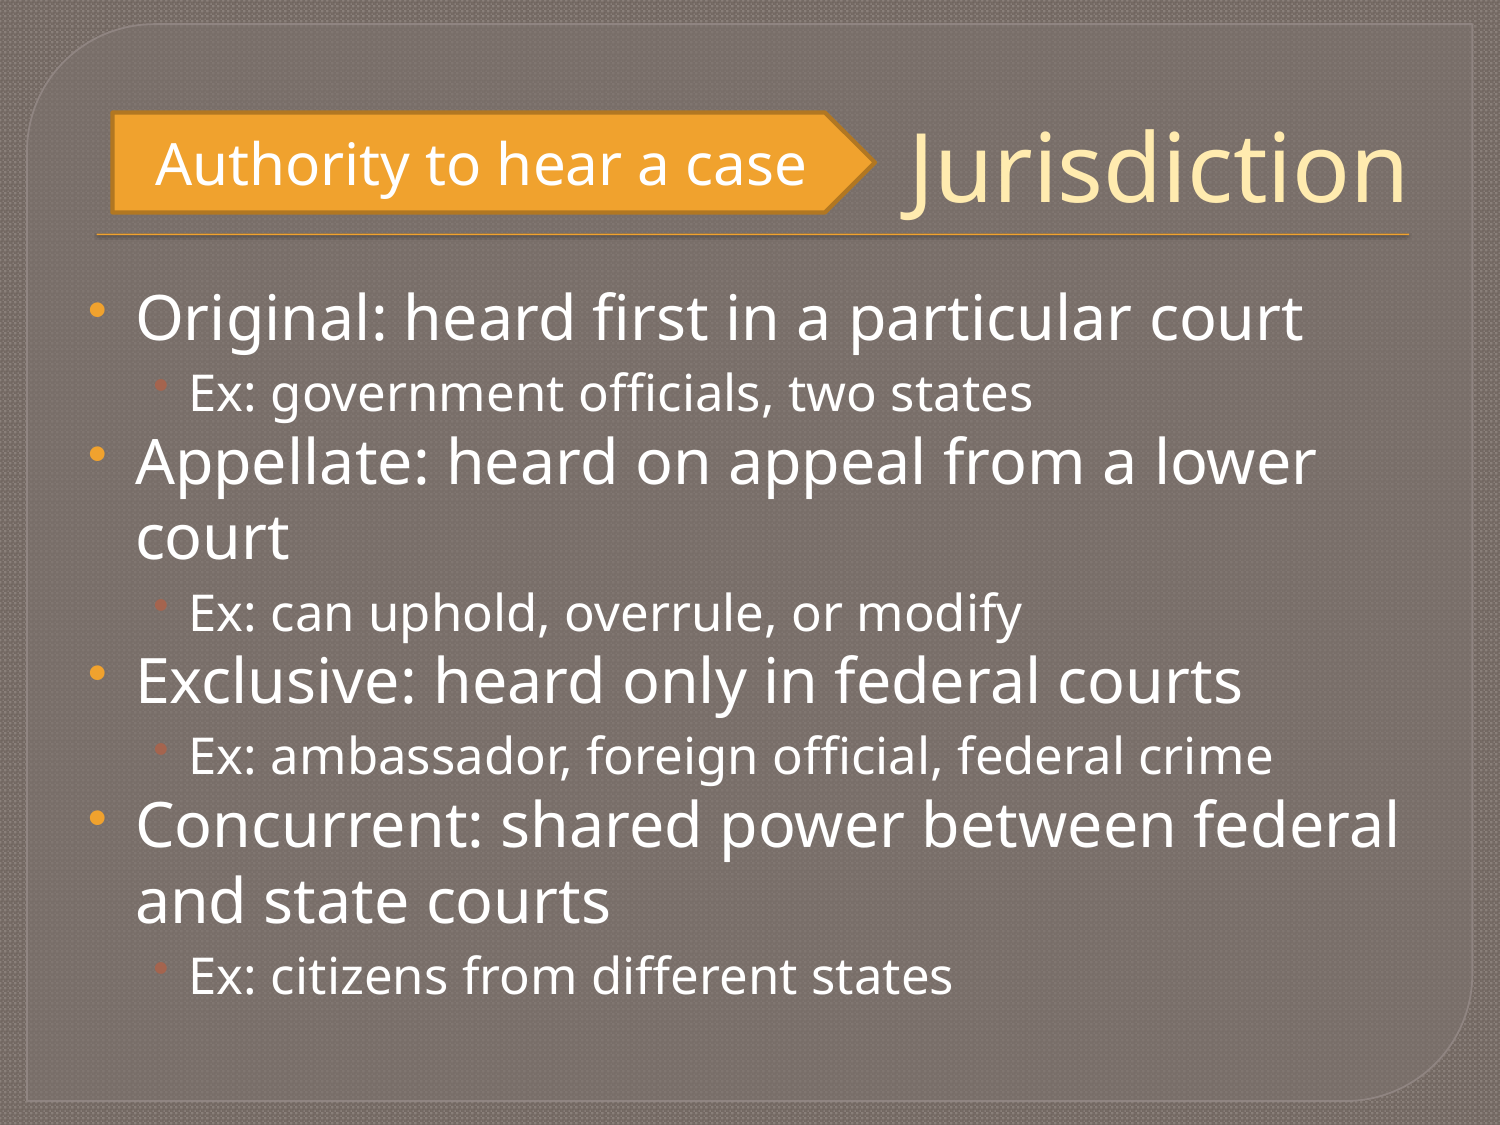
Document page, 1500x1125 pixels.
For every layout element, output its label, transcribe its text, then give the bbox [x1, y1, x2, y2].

text_box Authority to hear a case [110, 110, 878, 215]
title Jurisdiction [75, 41, 1425, 230]
list Original: heard first in a particular court Ex: government officials, two states Appellate: heard on appeal from a lower court Ex: can uphold, overrule, or modify Exclusive: heard only in federal courts Ex: ambassador, foreign official, federal crime Concurrent: shared power between federal and state courts Ex: citizens from different states [75, 270, 1425, 1013]
